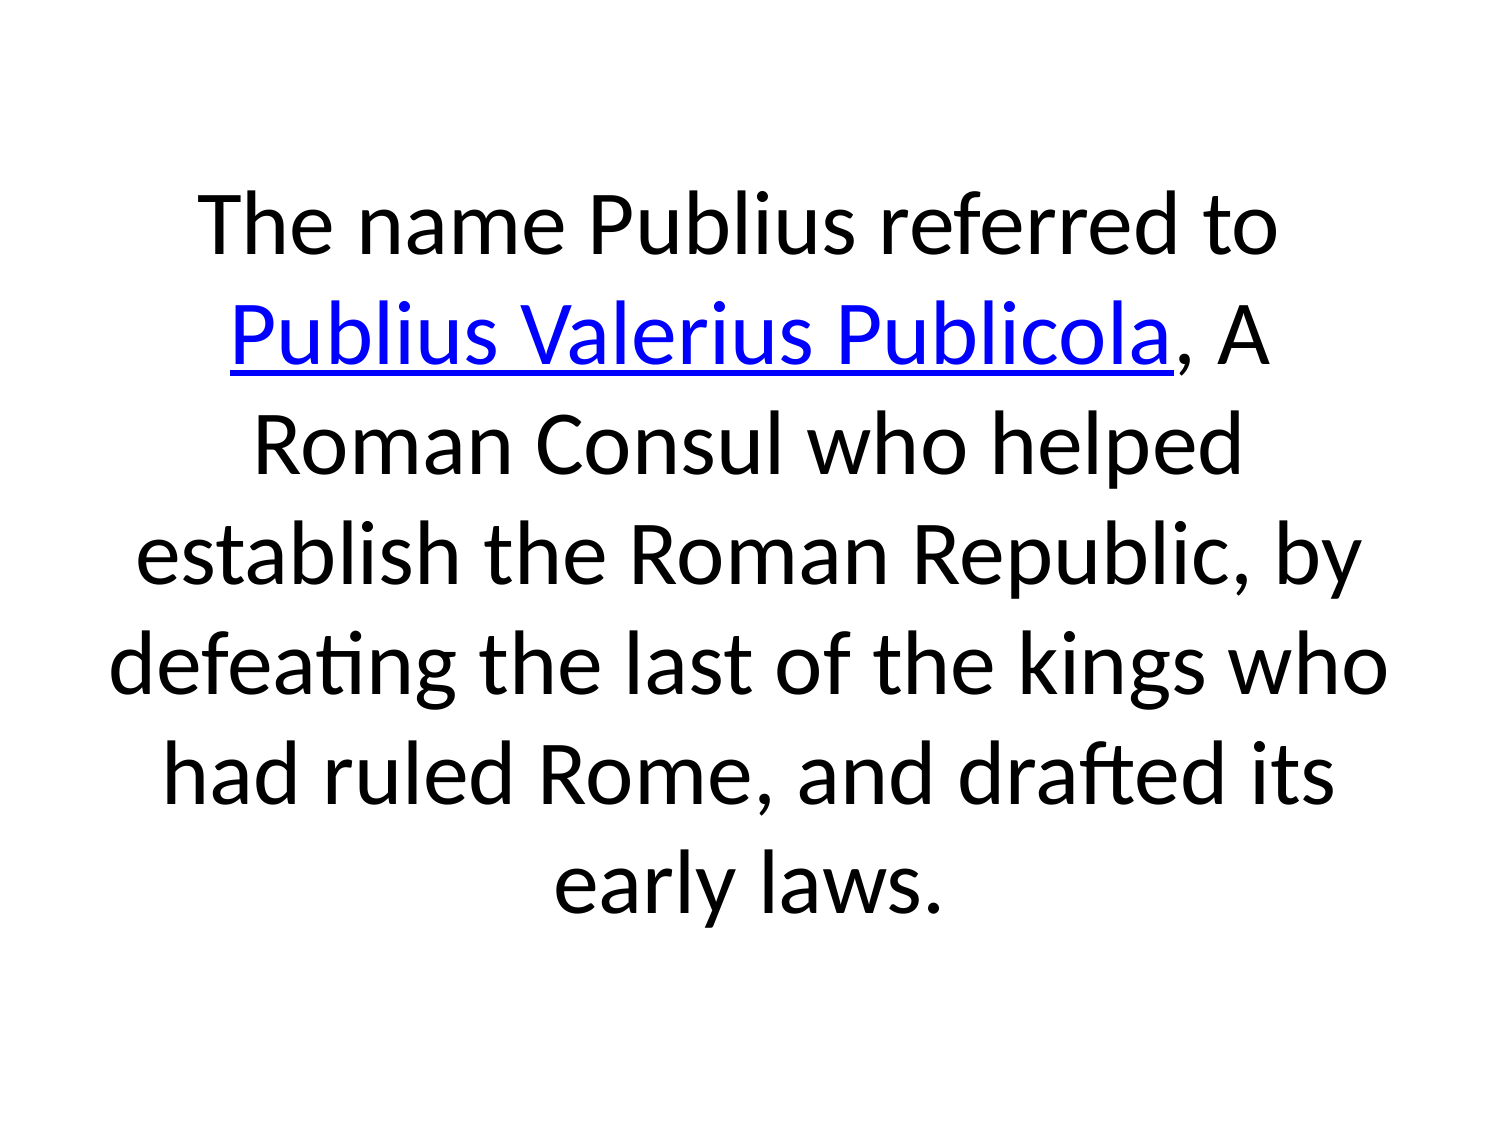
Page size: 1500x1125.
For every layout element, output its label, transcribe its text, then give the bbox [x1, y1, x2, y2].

title The name Publius referred to Publius Valerius Publicola, A Roman Consul who helped establish the Roman Republic, by defeating the last of the kings who had ruled Rome, and drafted its early laws. [75, 45, 1425, 1050]
